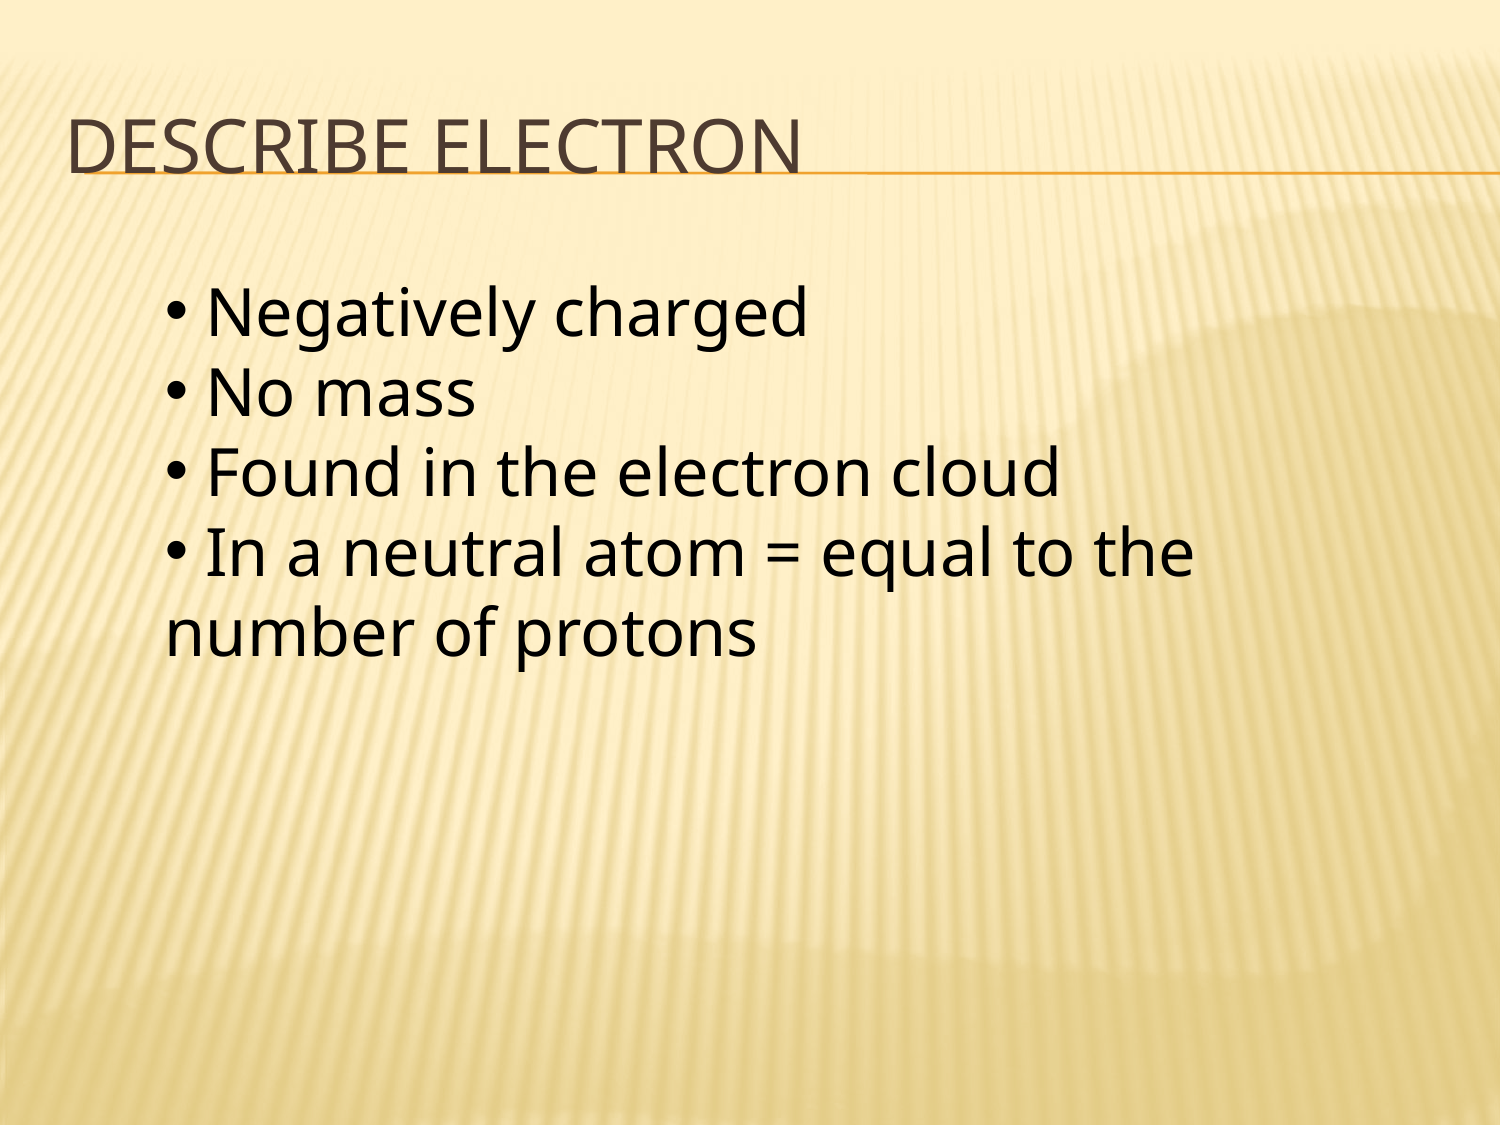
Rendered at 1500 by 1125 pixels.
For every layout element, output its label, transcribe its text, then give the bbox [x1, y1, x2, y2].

title Describe Electron [49, 75, 1475, 213]
text_box Negatively charged No mass Found in the electron cloud In a neutral atom = equal to the number of protons [150, 262, 1388, 767]
